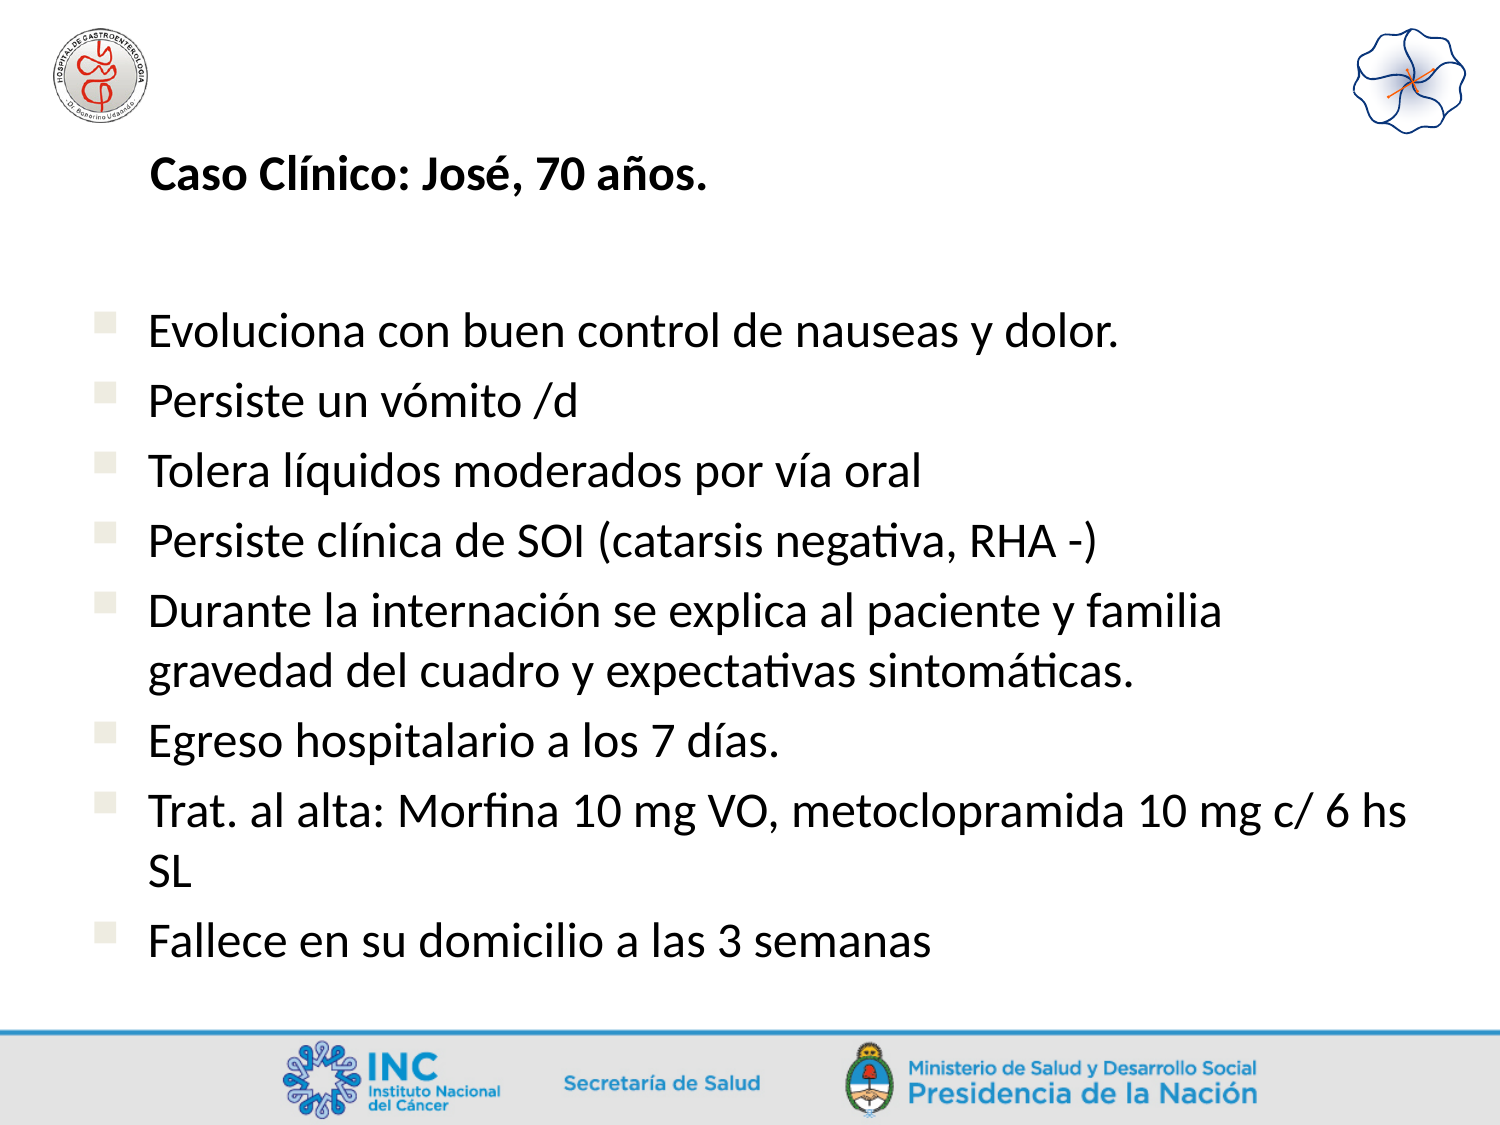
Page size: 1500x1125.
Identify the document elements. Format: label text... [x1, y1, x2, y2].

text_box Caso Clínico: José, 70 años. [135, 132, 1057, 208]
picture [52, 28, 148, 124]
picture [0, 1027, 1500, 1125]
text_box Evoluciona con buen control de nauseas y dolor. Persiste un vómito /d Tolera líquidos moderados por vía oral Persiste clínica de SOI (catarsis negativa, RHA -) Durante la internación se explica al paciente y familia gravedad del cuadro y expectativas sintomáticas. Egreso hospitalario a los 7 días. Trat. al alta: Morfina 10 mg VO, metoclopramida 10 mg c/ 6 hs SL Fallece en su domicilio a las 3 semanas [76, 290, 1427, 1000]
picture [1352, 28, 1467, 135]
